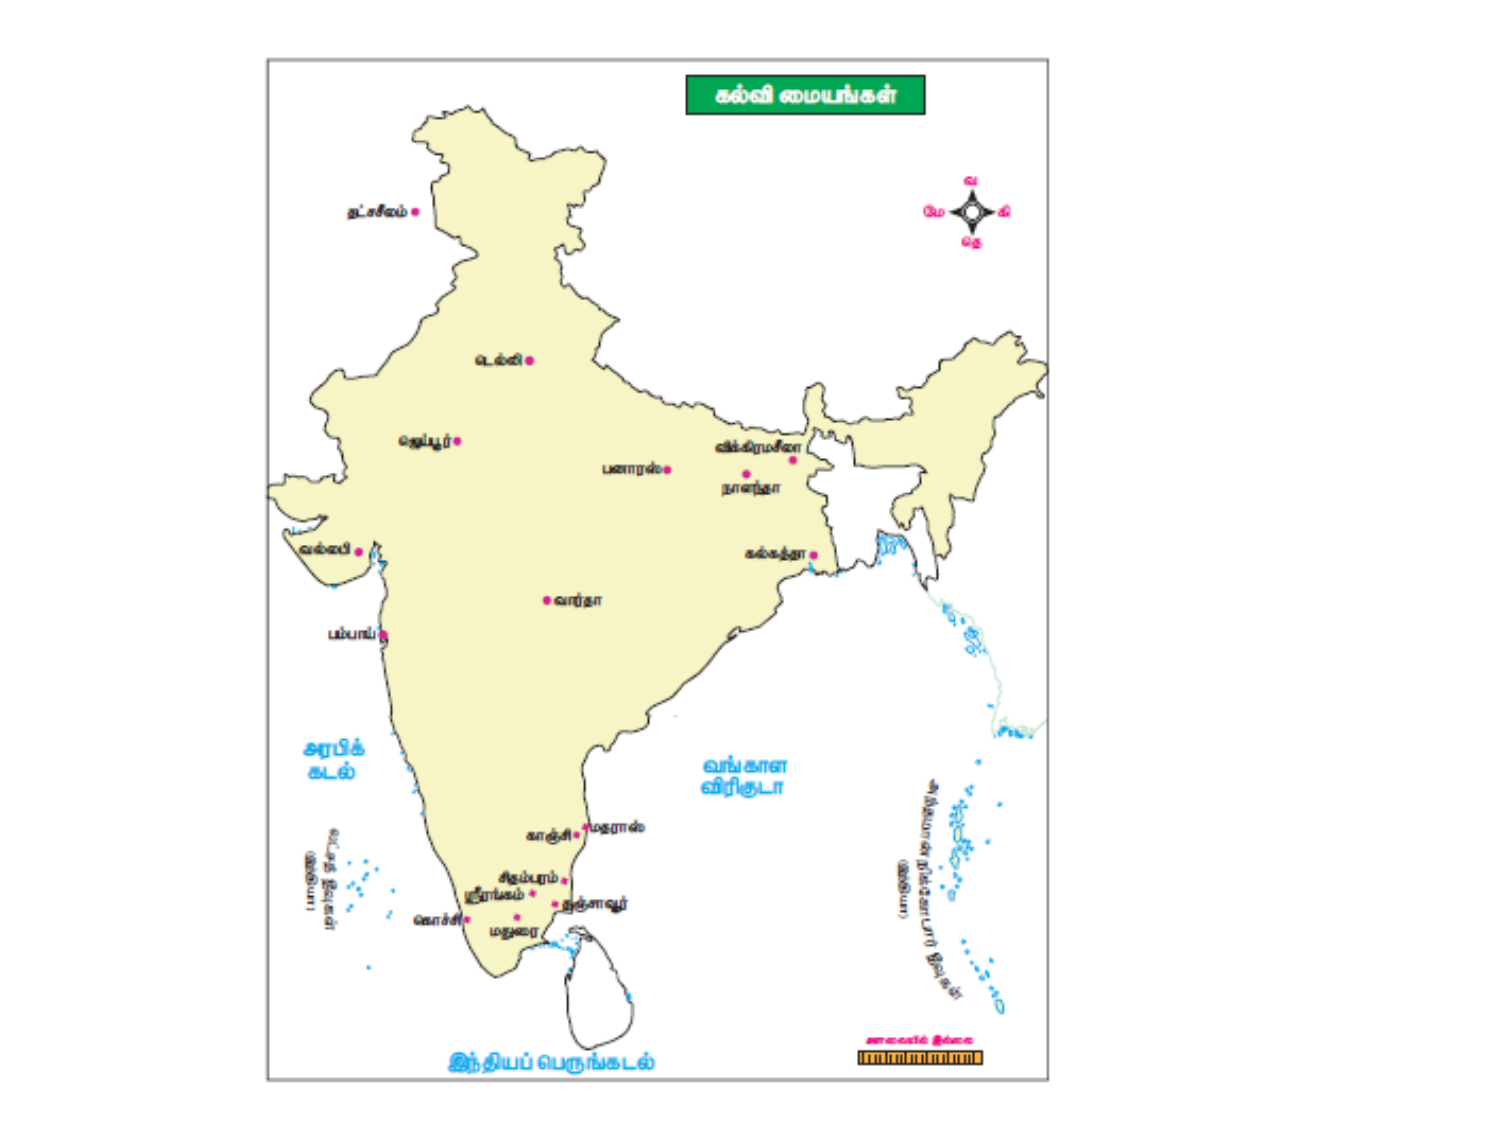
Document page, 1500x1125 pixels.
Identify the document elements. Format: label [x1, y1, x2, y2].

picture [257, 34, 1075, 1090]
